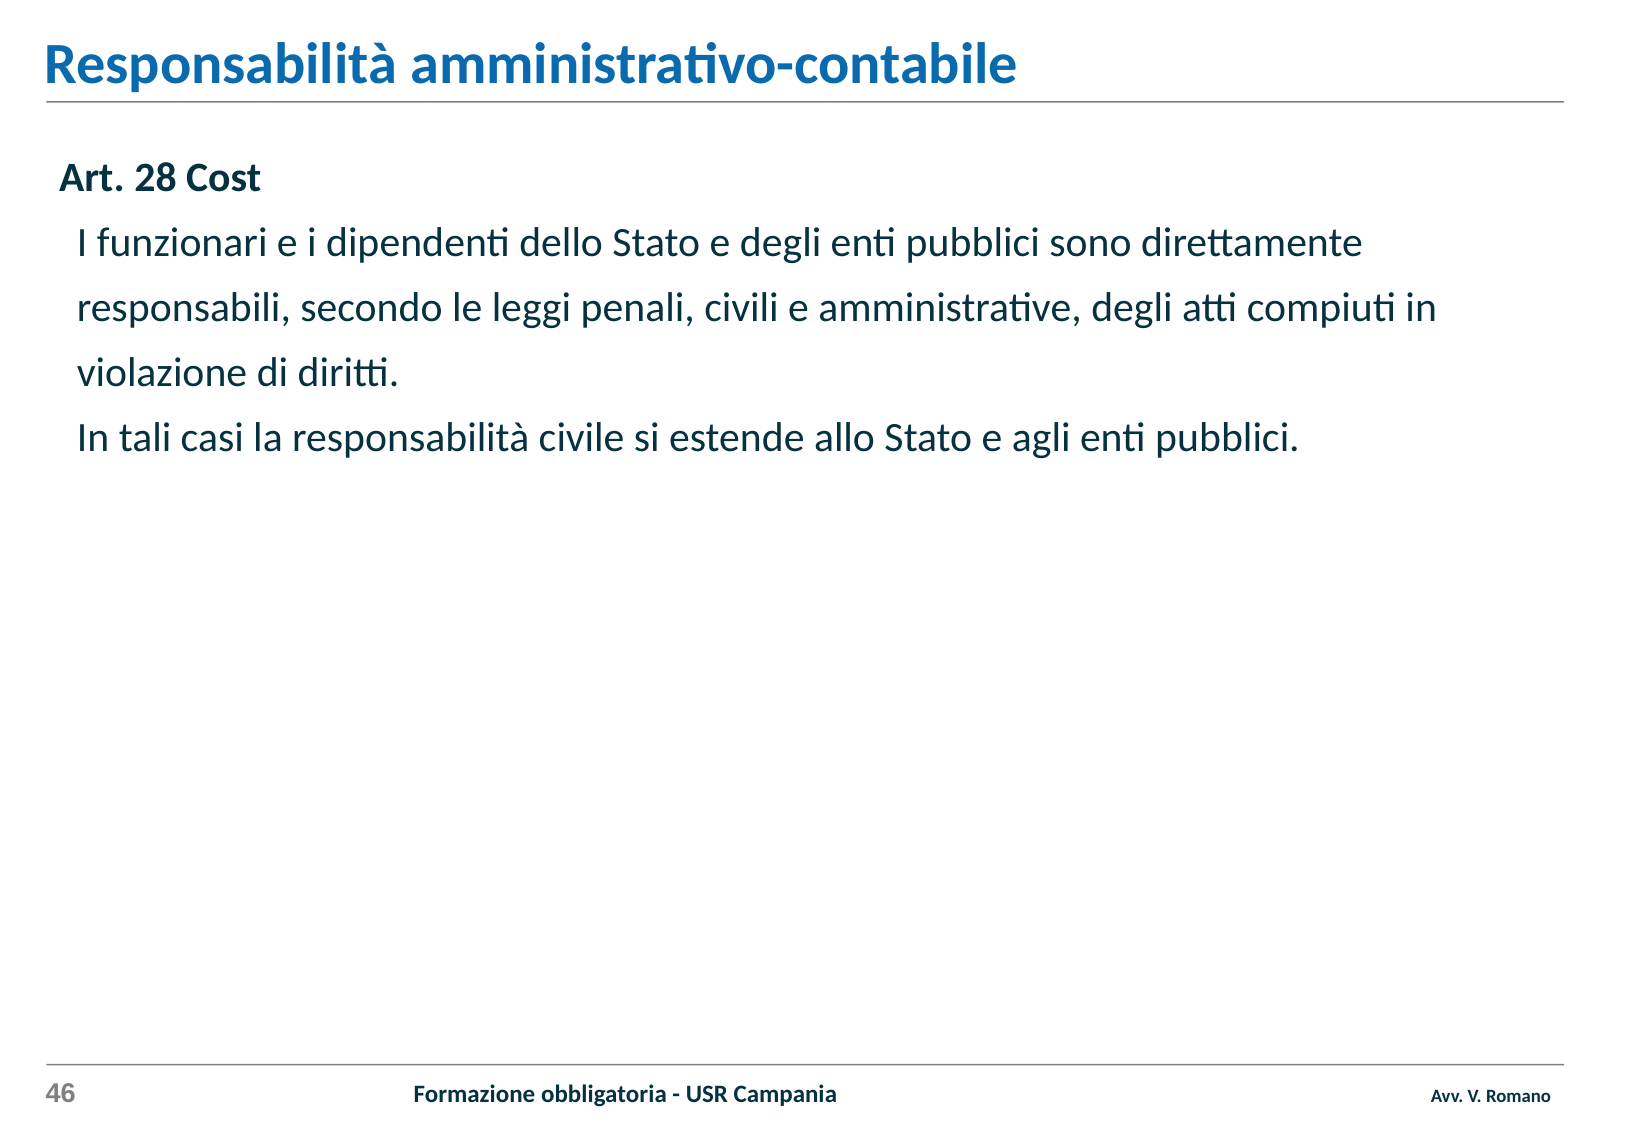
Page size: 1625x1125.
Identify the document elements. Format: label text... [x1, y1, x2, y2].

text_box Responsabilità amministrativo-contabile [44, 24, 1561, 91]
text_box Art. 28 Cost I funzionari e i dipendenti dello Stato e degli enti pubblici sono direttamente responsabili, secondo le leggi penali, civili e amministrative, degli atti compiuti in violazione di diritti. In tali casi la responsabilità civile si estende allo Stato e agli enti pubblici. [44, 127, 1561, 994]
